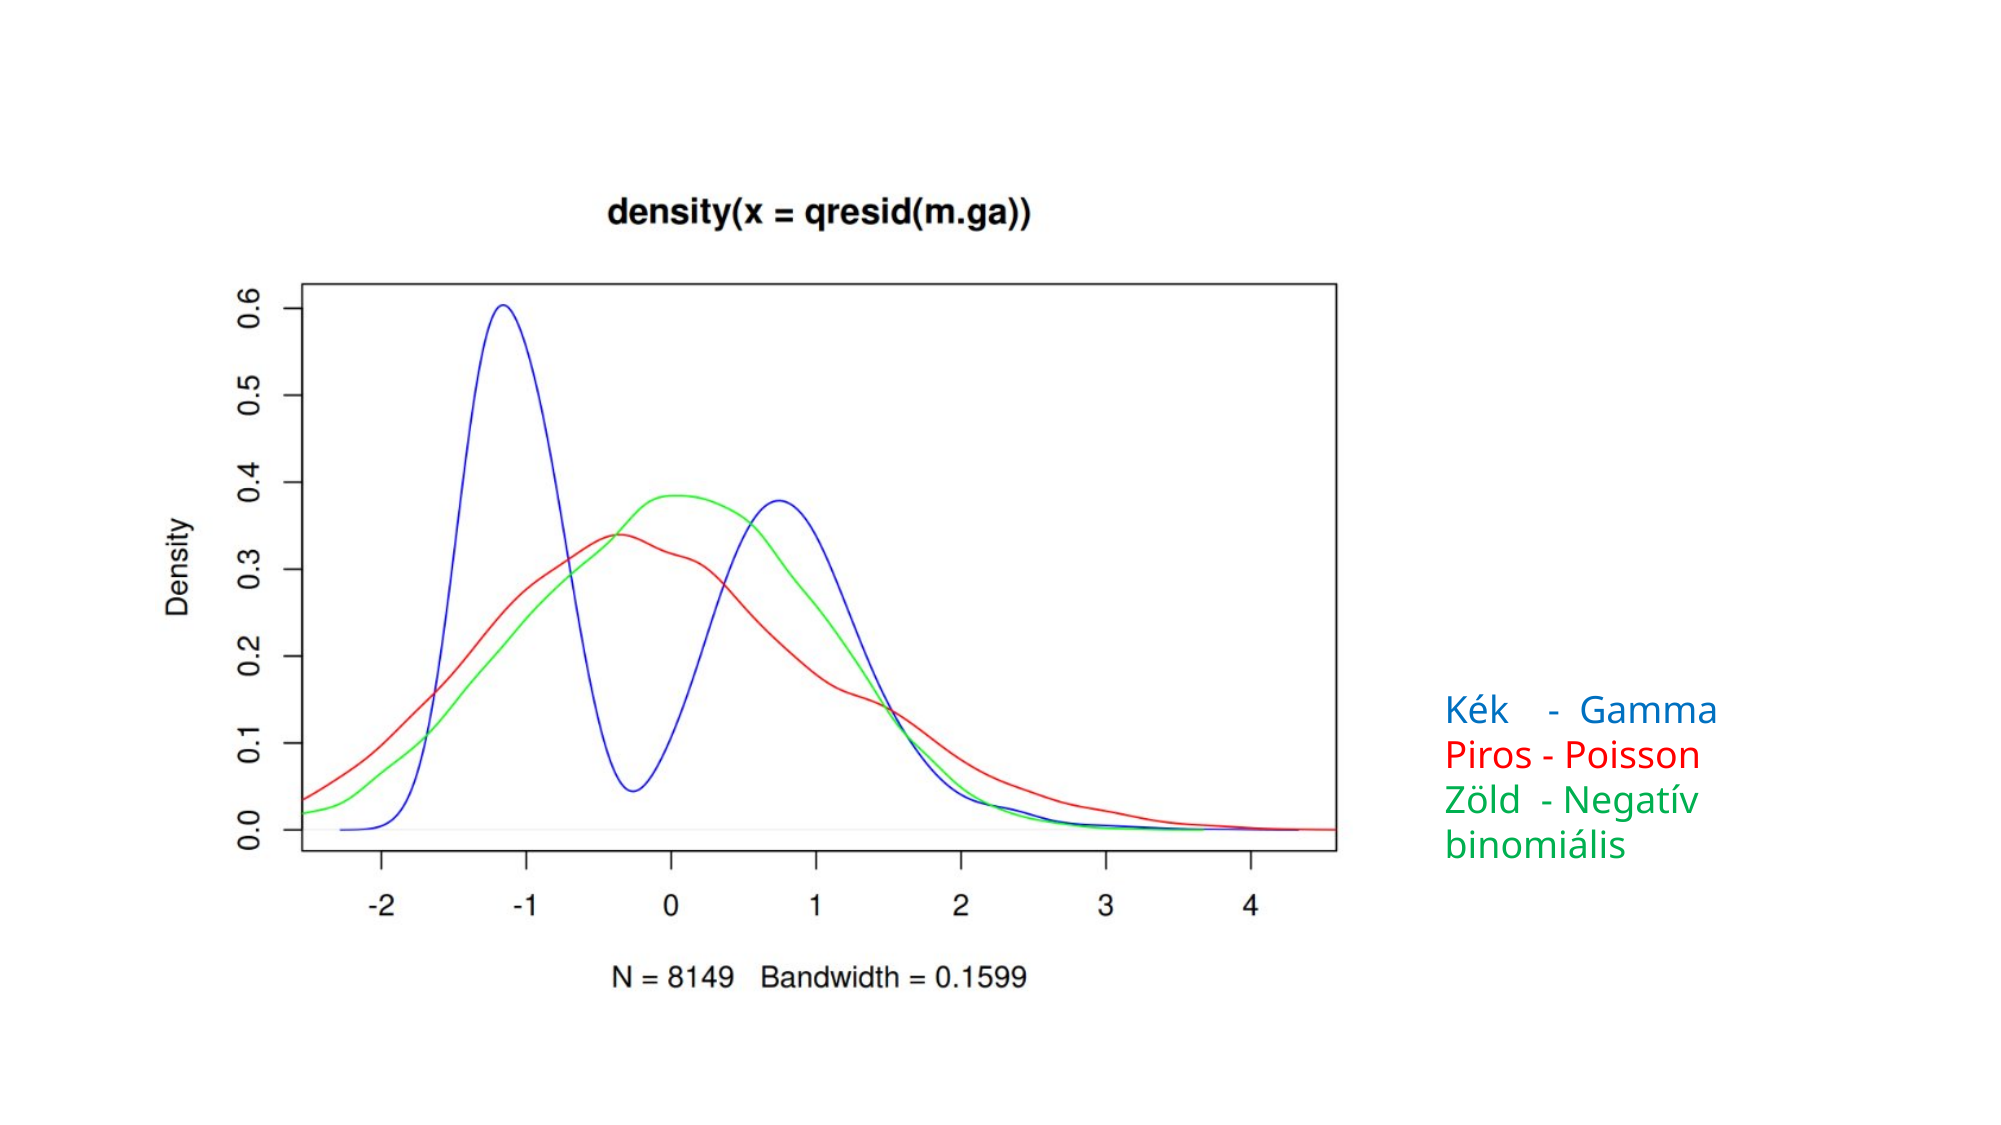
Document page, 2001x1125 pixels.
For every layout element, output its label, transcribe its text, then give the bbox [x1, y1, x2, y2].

text_box Kék - Gamma Piros - Poisson Zöld - Negatív binomiális [1429, 678, 1888, 874]
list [154, 136, 1413, 1035]
